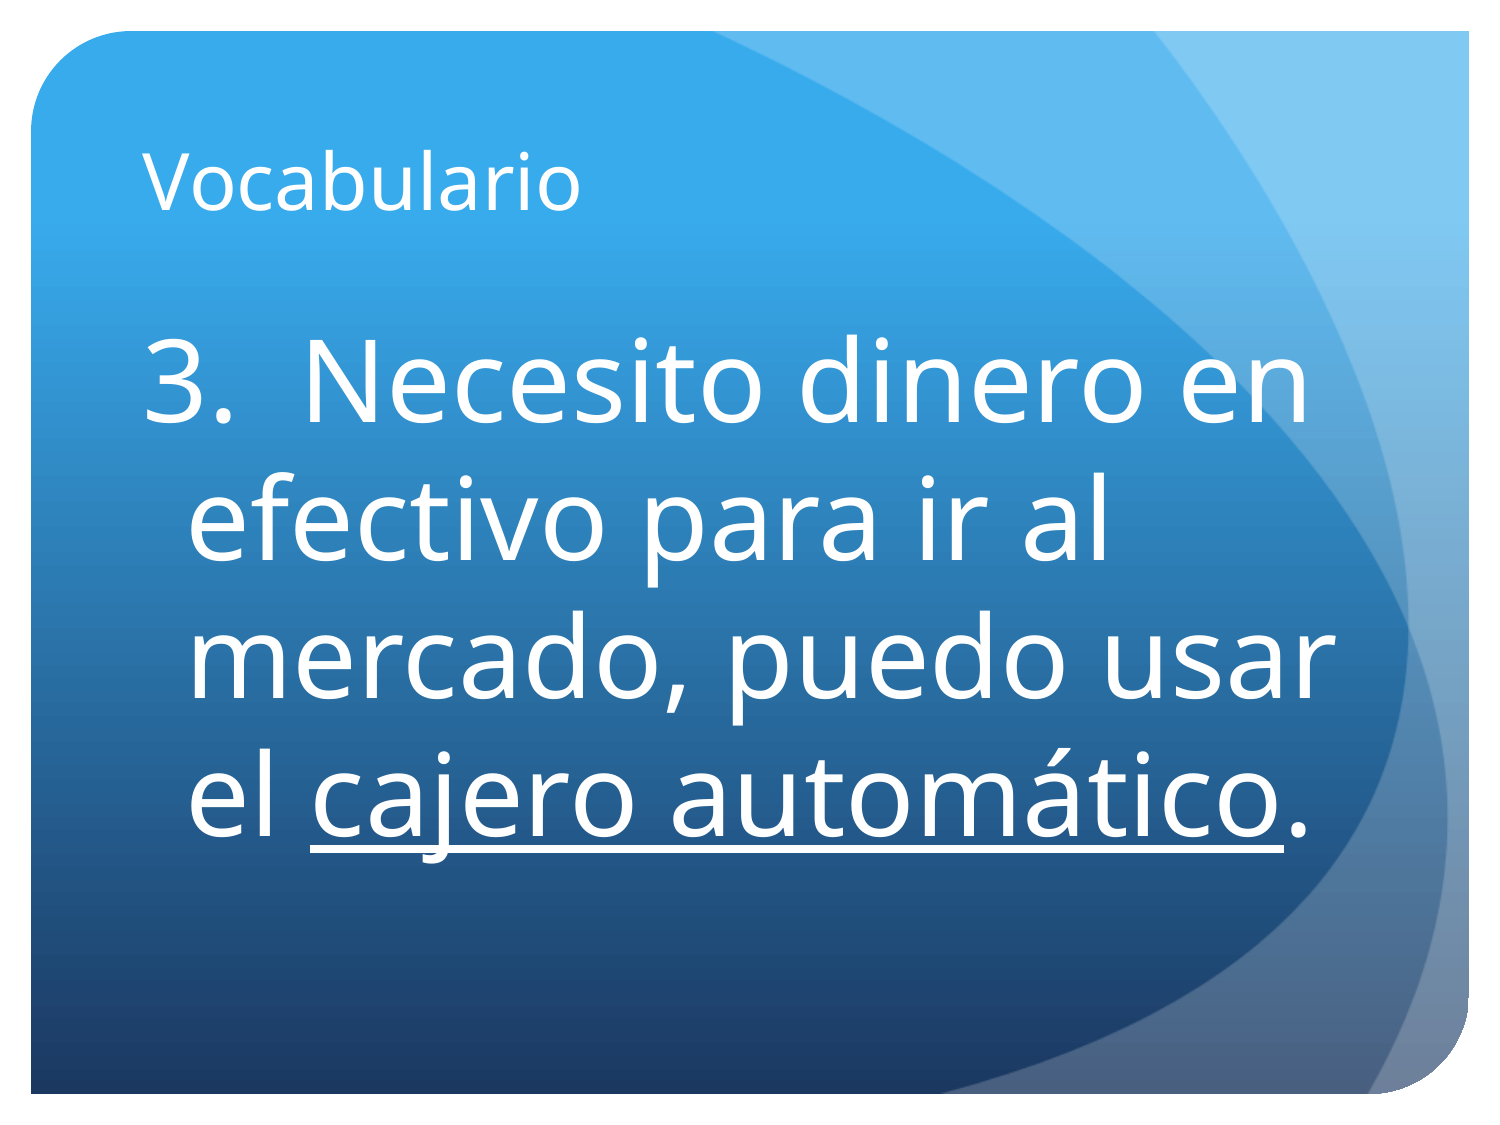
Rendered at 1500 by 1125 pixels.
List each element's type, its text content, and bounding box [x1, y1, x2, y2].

picture [24, 30, 1473, 1094]
title Vocabulario [127, 62, 1372, 234]
list 3. Necesito dinero en efectivo para ir al mercado, puedo usar el cajero automático. [127, 299, 1372, 991]
